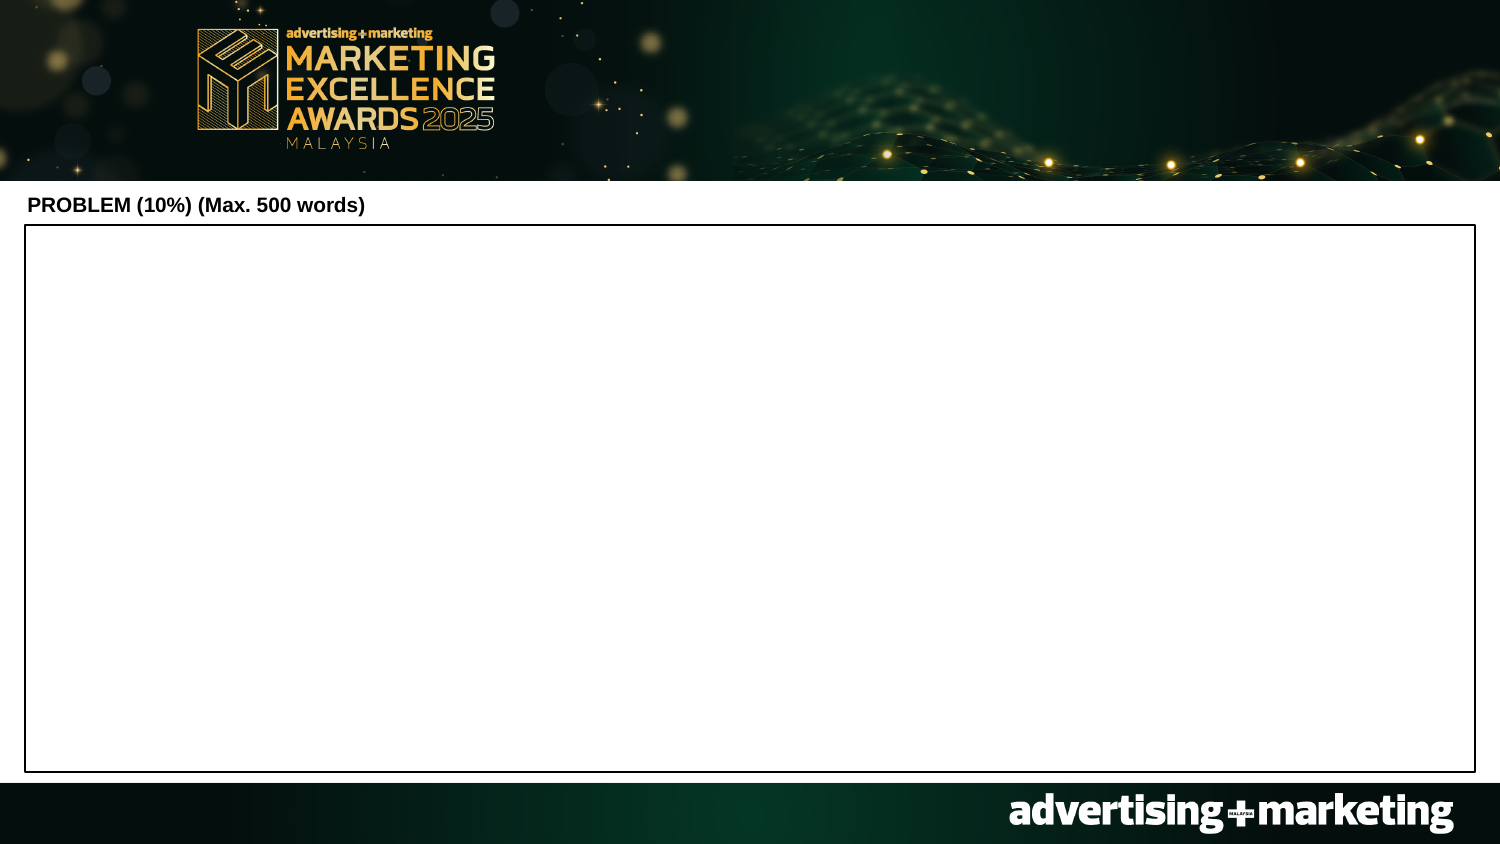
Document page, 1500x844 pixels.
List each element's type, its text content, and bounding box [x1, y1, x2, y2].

text_box PROBLEM (10%) (Max. 500 words) [12, 184, 400, 225]
picture [0, 0, 1500, 844]
text_box [23, 223, 1477, 774]
